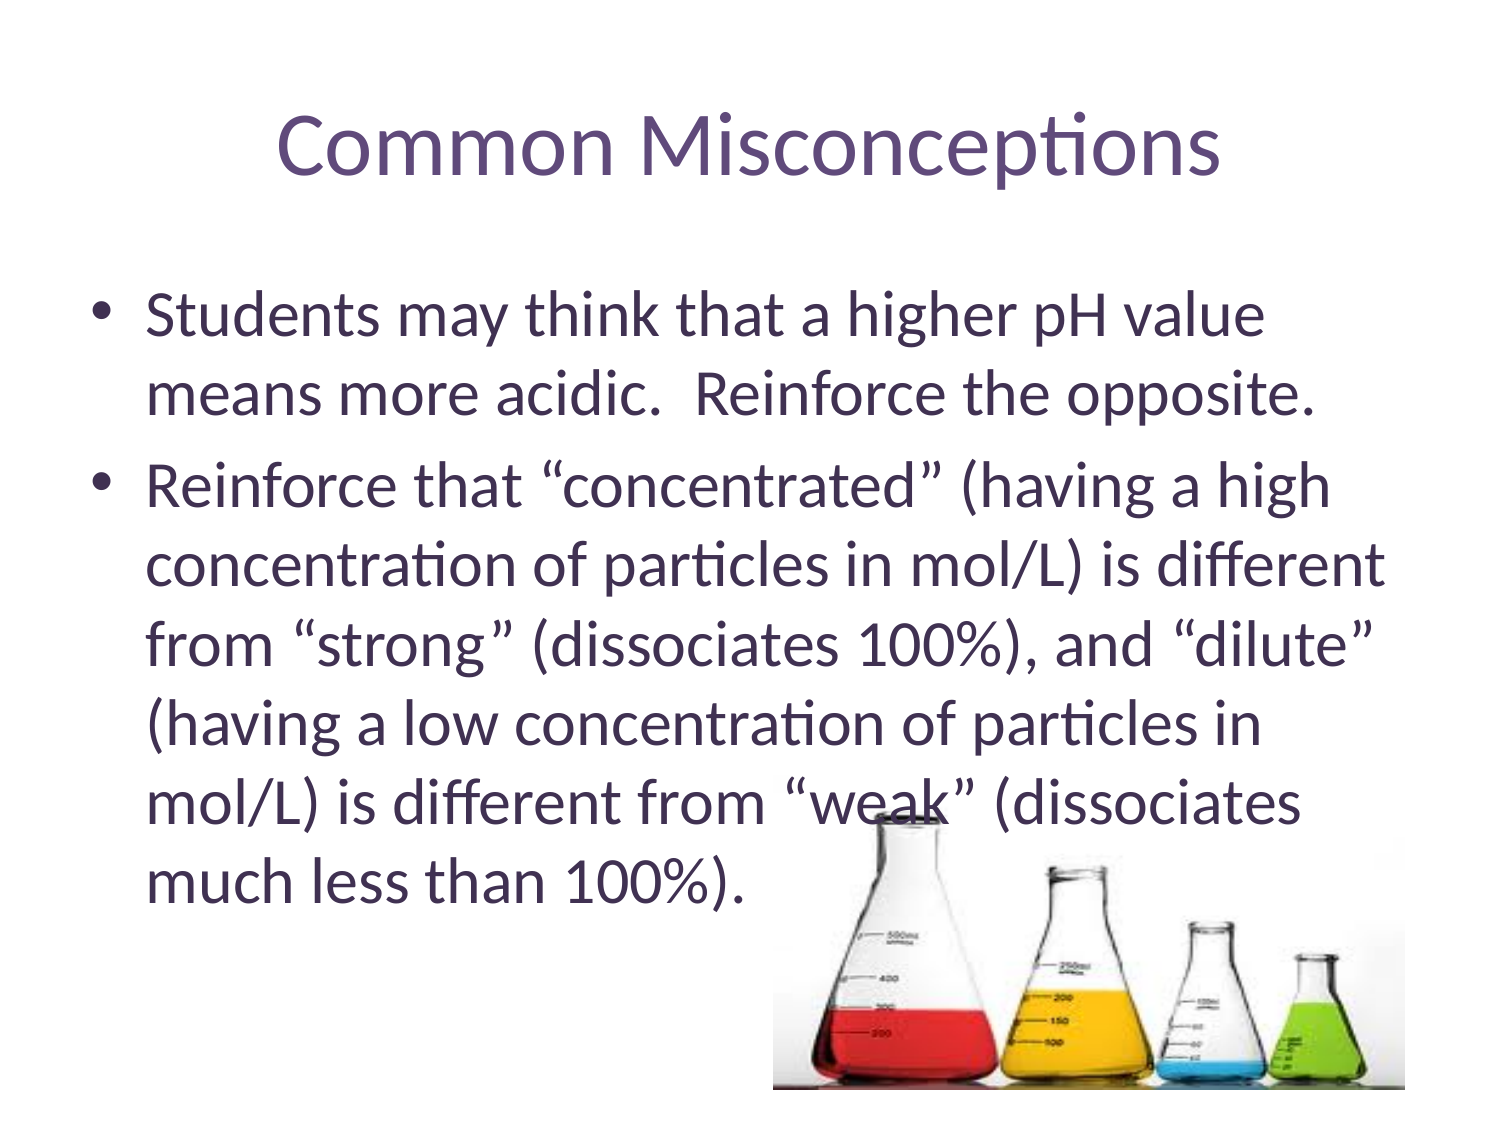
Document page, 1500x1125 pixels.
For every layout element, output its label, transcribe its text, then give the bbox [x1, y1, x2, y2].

list Students may think that a higher pH value means more acidic. Reinforce the opposite. Reinforce that “concentrated” (having a high concentration of particles in mol/L) is different from “strong” (dissociates 100%), and “dilute” (having a low concentration of particles in mol/L) is different from “weak” (dissociates much less than 100%). [75, 262, 1436, 929]
title Common Misconceptions [75, 45, 1425, 233]
picture [773, 715, 1405, 1090]
